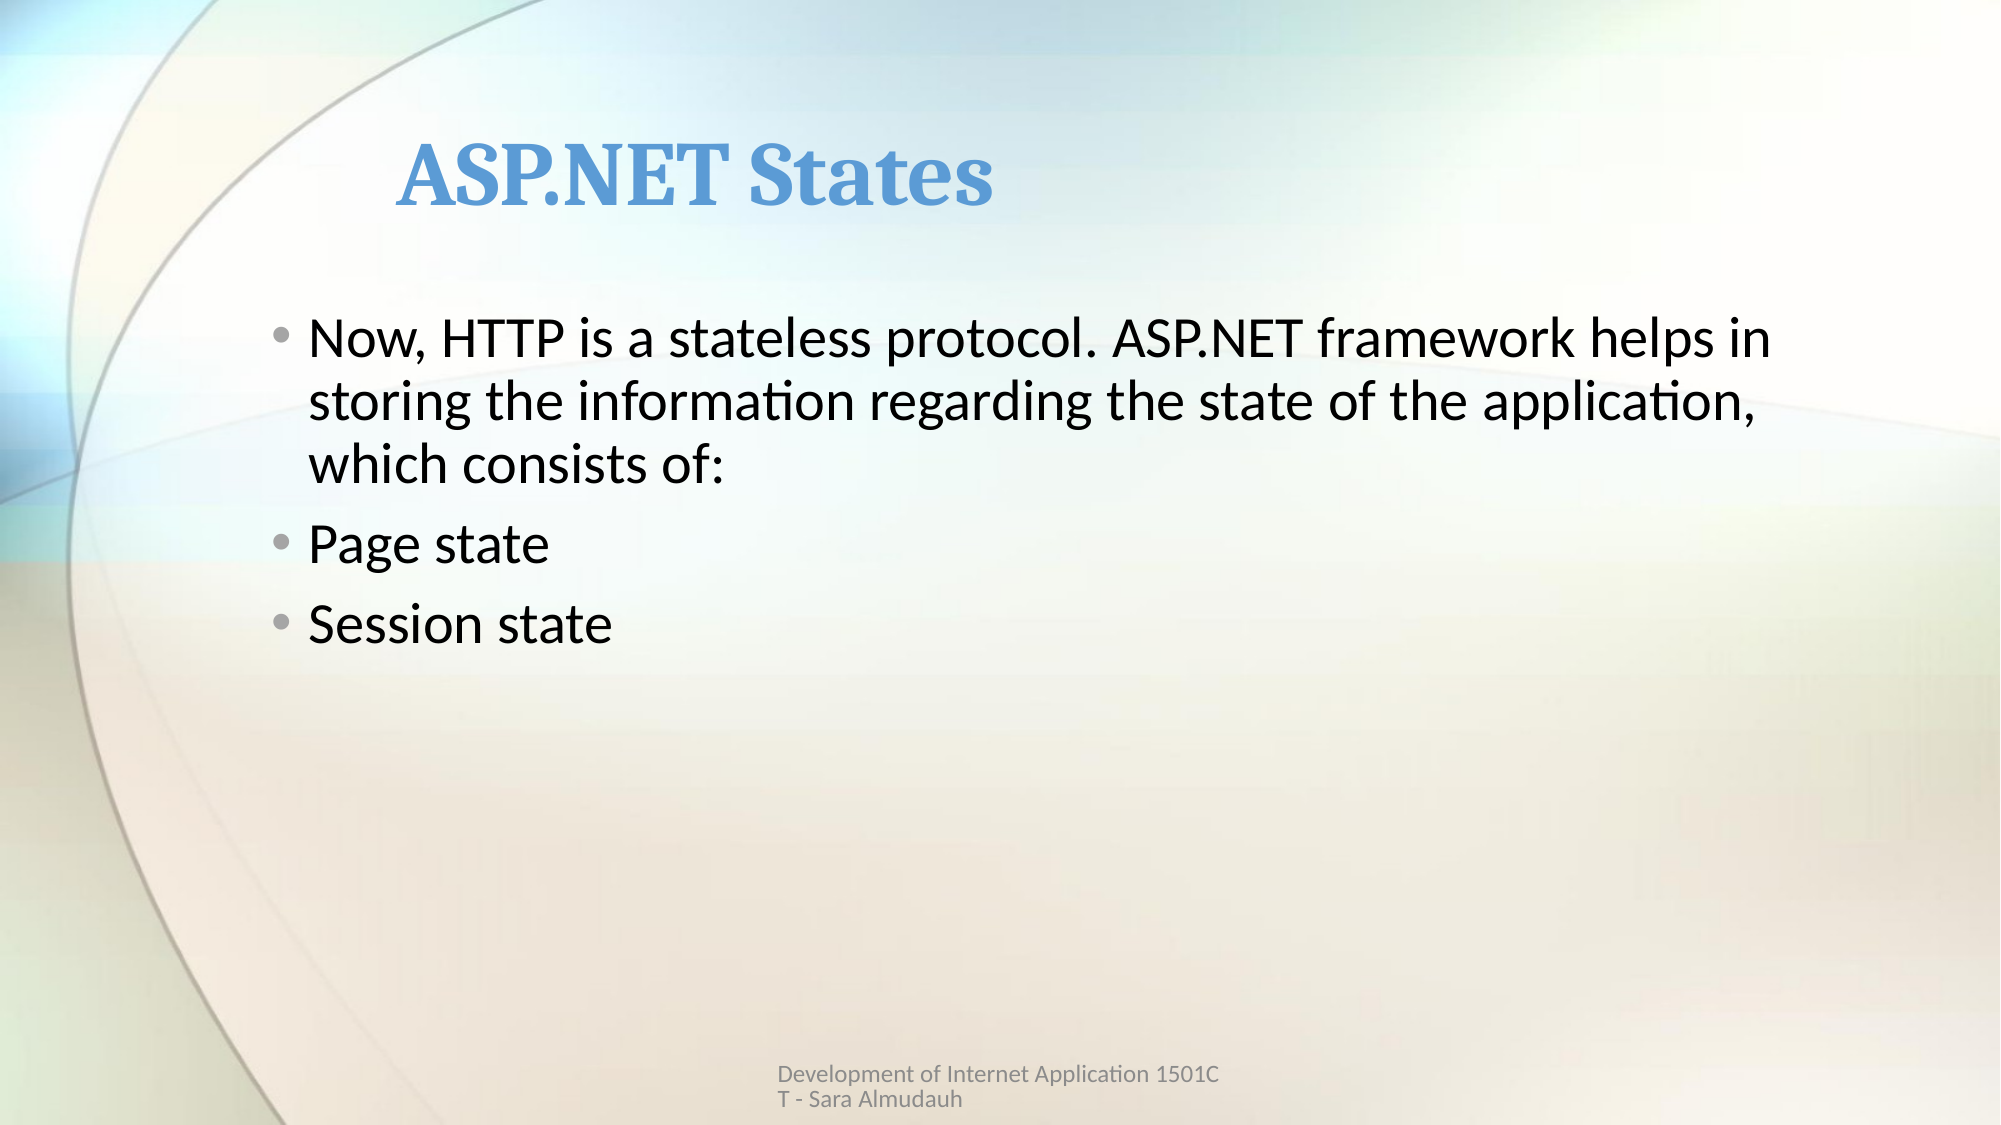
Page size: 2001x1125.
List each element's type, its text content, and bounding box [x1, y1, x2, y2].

picture [0, 0, 2001, 1125]
title ASP.NET States [381, 59, 1863, 278]
footer Development of Internet Application 1501CT - Sara Almudauh [762, 1042, 1238, 1103]
list Now, HTTP is a stateless protocol. ASP.NET framework helps in storing the information regarding the state of the application, which consists of: Page state Session state [256, 299, 1863, 1014]
